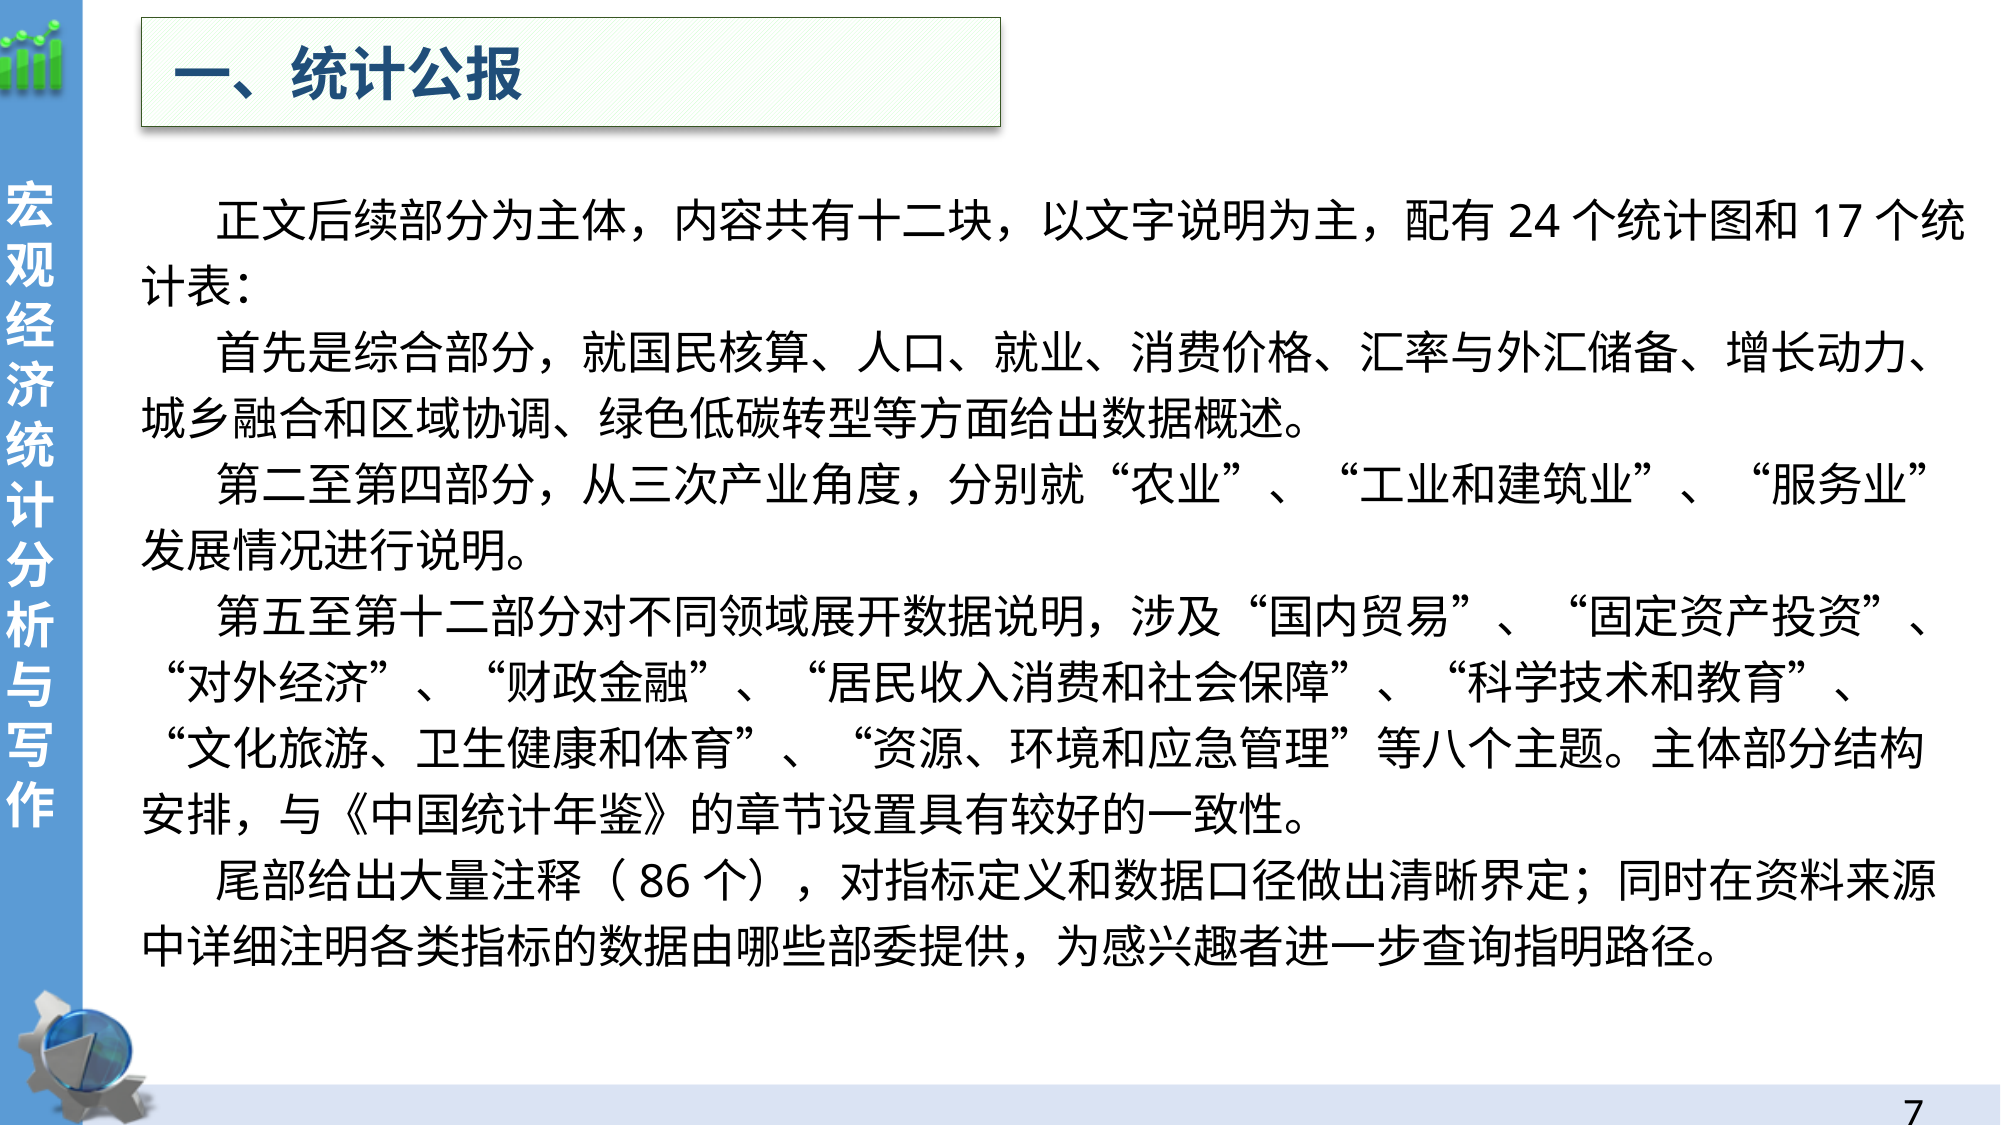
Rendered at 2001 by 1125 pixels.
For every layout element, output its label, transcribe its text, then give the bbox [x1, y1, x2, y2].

slide_number 6 [1786, 1085, 1940, 1125]
text_box 一、统计公报 [141, 17, 1000, 127]
text_box 正文后续部分为主体，内容共有十二块，以文字说明为主，配有24个统计图和17个统计表： 首先是综合部分，就国民核算、人口、就业、消费价格、汇率与外汇储备、增长动力、城乡融合和区域协调、绿色低碳转型等方面给出数据概述。 第二至第四部分，从三次产业角度，分别就“农业”、“工业和建筑业”、“服务业”发展情况进行说明。 第五至第十二部分对不同领域展开数据说明，涉及“国内贸易”、“固定资产投资”、“对外经济”、“财政金融”、“居民收入消费和社会保障”、“科学技术和教育”、“文化旅游、卫生健康和体育”、“资源、环境和应急管理”等八个主题。主体部分结构安排，与《中国统计年鉴》的章节设置具有较好的一致性。 尾部给出大量注释（86个），对指标定义和数据口径做出清晰界定；同时在资料来源中详细注明各类指标的数据由哪些部委提供，为感兴趣者进一步查询指明路径。 [126, 173, 1985, 981]
picture [0, 0, 2001, 1125]
